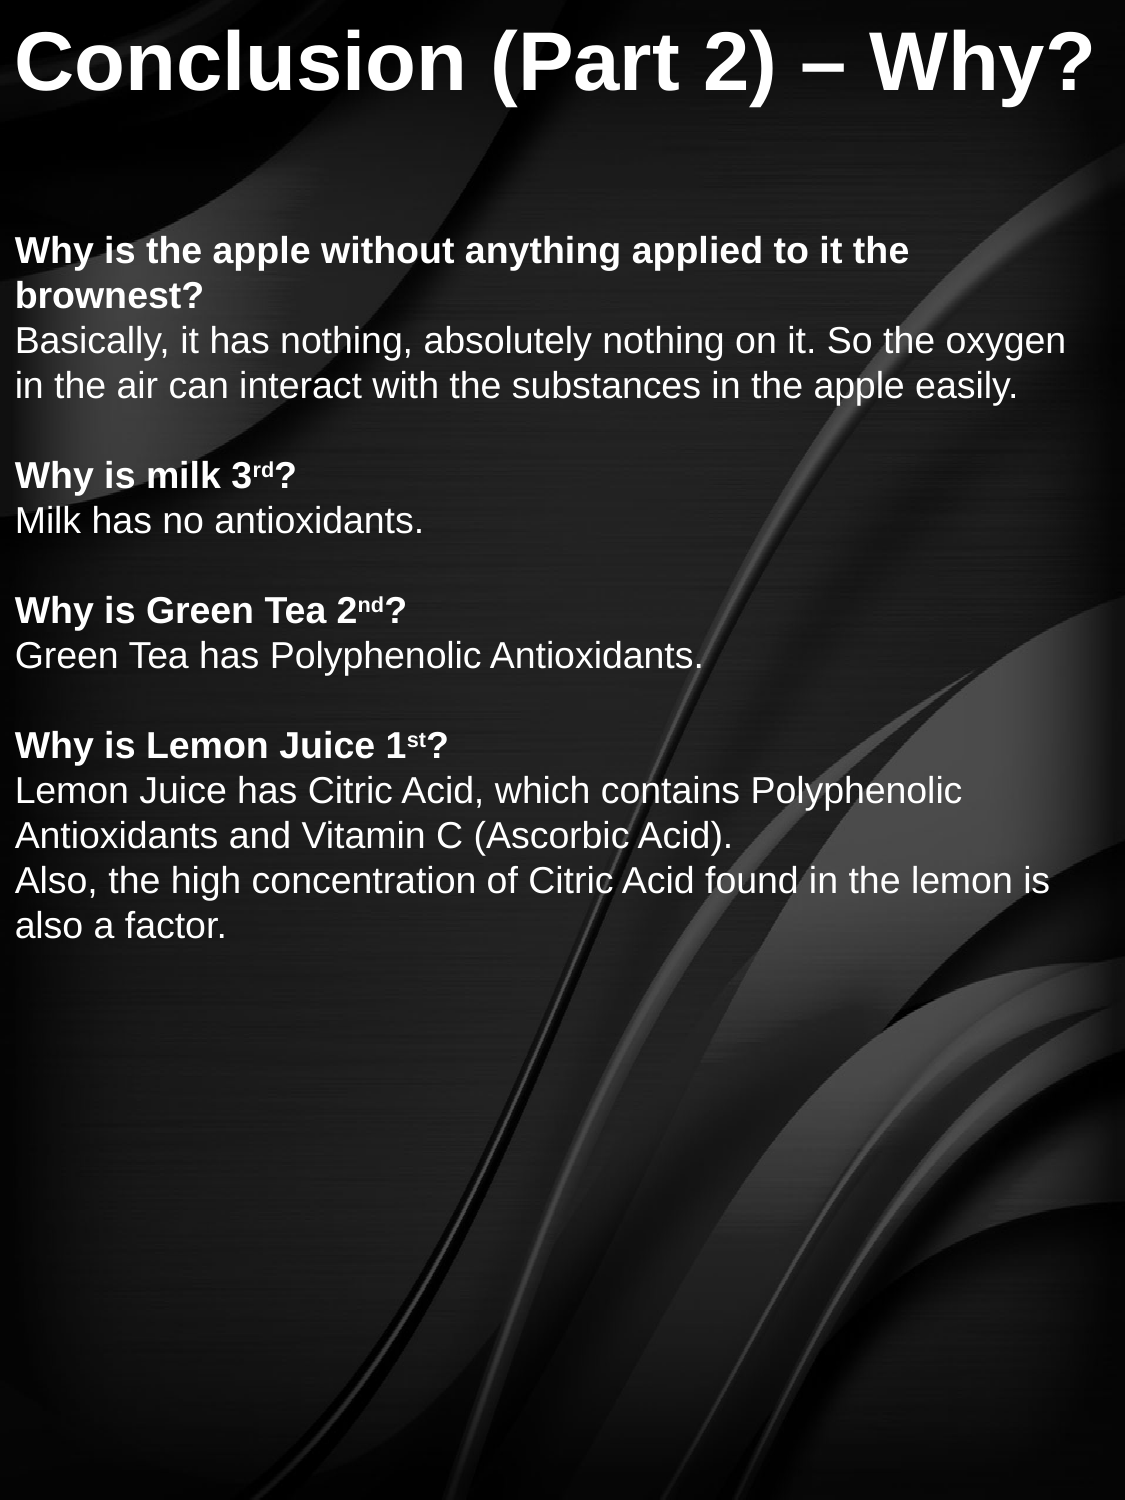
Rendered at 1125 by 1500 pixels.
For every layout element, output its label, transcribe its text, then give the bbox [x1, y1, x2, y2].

text_box Why is the apple without anything applied to it the brownest? Basically, it has nothing, absolutely nothing on it. So the oxygen in the air can interact with the substances in the apple easily. Why is milk 3rd? Milk has no antioxidants. Why is Green Tea 2nd? Green Tea has Polyphenolic Antioxidants. Why is Lemon Juice 1st? Lemon Juice has Citric Acid, which contains Polyphenolic Antioxidants and Vitamin C (Ascorbic Acid). Also, the high concentration of Citric Acid found in the lemon is also a factor. [0, 218, 1083, 954]
text_box Conclusion (Part 2) – Why? [0, 0, 1125, 150]
picture [0, 150, 1125, 1500]
